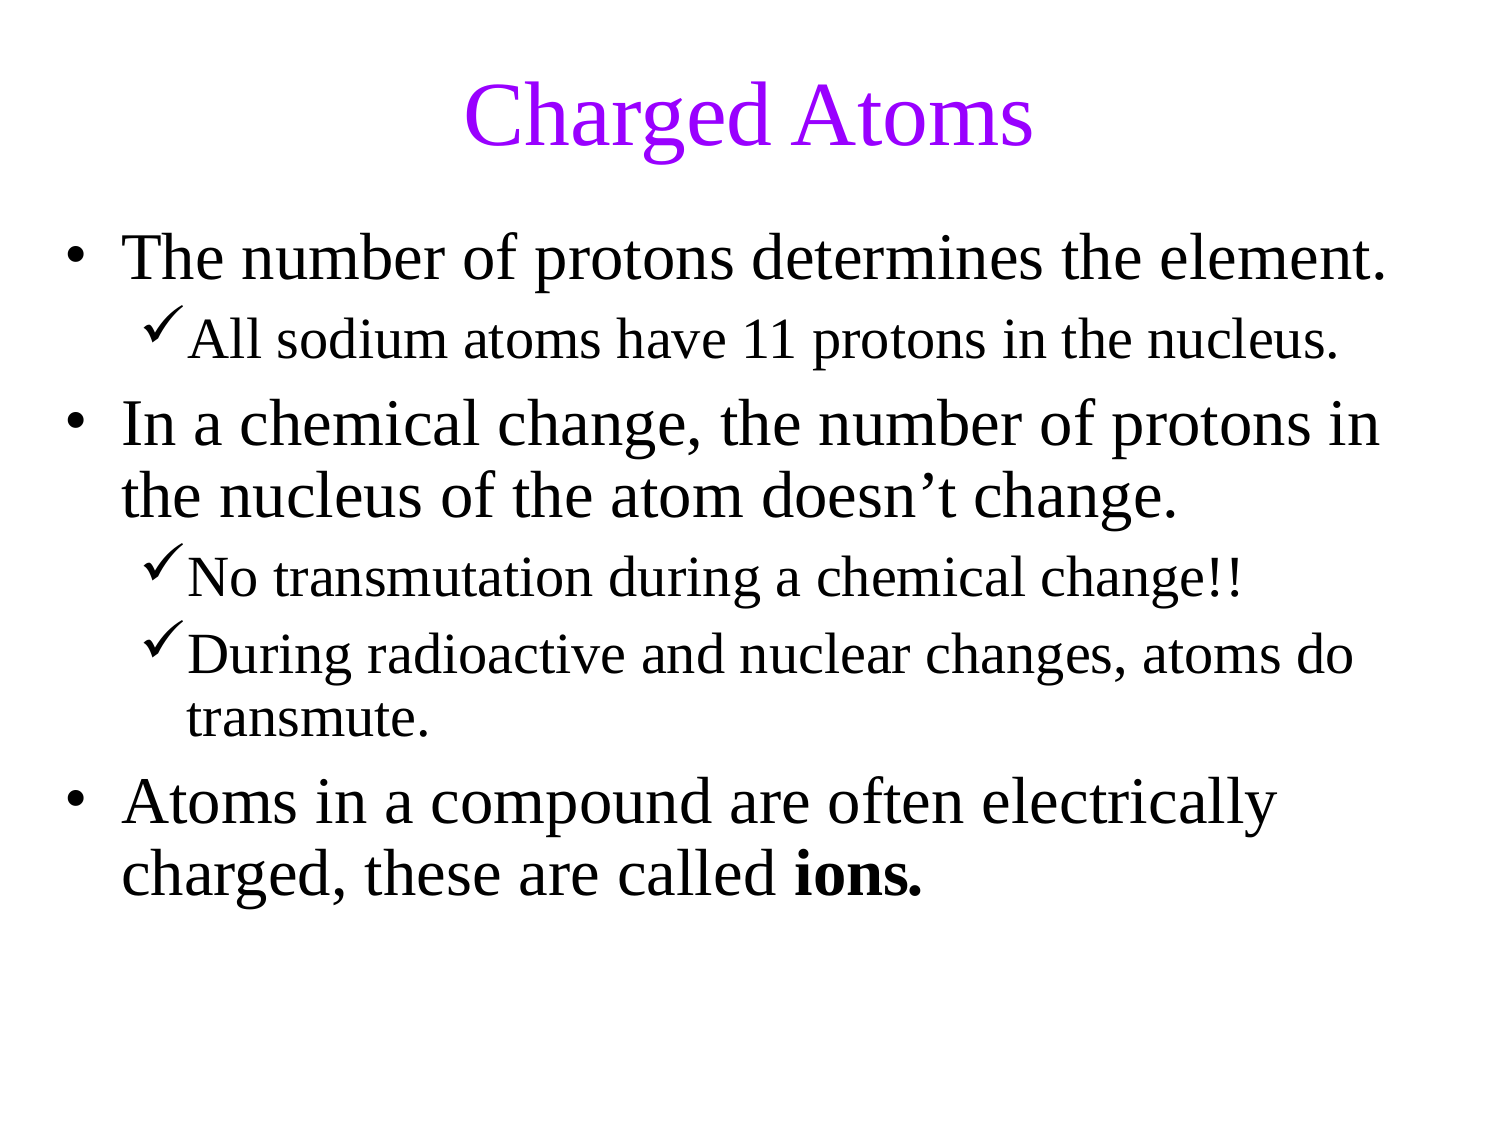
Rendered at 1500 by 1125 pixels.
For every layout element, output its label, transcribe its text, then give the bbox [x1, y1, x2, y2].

text_box The number of protons determines the element. All sodium atoms have 11 protons in the nucleus. In a chemical change, the number of protons in the nucleus of the atom doesn’t change. No transmutation during a chemical change!! During radioactive and nuclear changes, atoms do transmute. Atoms in a compound are often electrically charged, these are called ions. [49, 214, 1450, 952]
text_box Charged Atoms [112, 15, 1388, 203]
